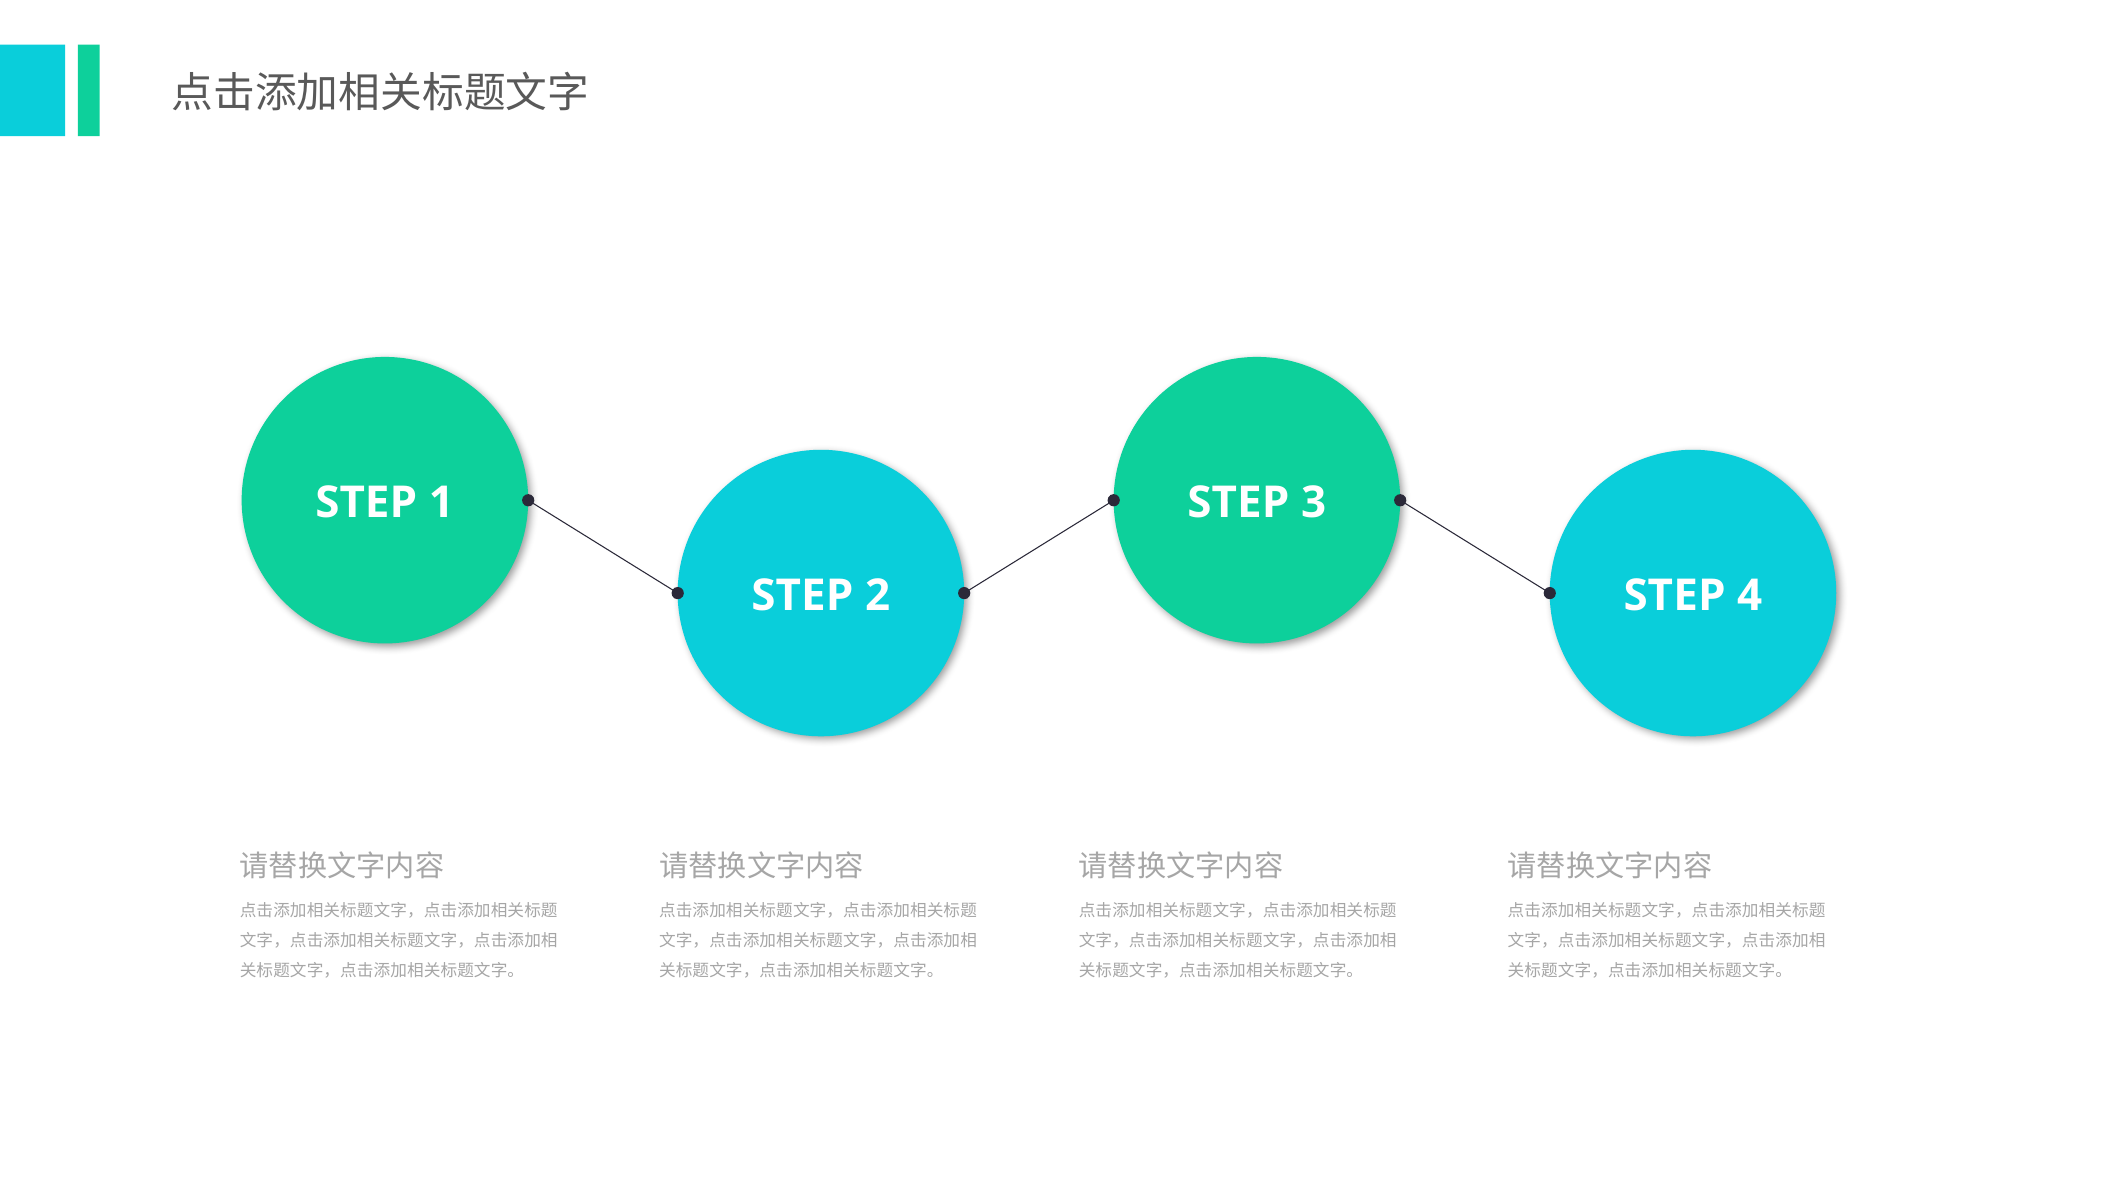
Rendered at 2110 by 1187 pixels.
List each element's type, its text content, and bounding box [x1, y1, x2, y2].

text_box 点击添加相关标题文字，点击添加相关标题文字，点击添加相关标题文字，点击添加相关标题文字，点击添加相关标题文字。 [223, 882, 590, 988]
text_box STEP 4 [1548, 448, 1838, 738]
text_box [1400, 500, 1550, 594]
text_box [528, 500, 678, 594]
text_box 点击添加相关标题文字，点击添加相关标题文字，点击添加相关标题文字，点击添加相关标题文字，点击添加相关标题文字。 [1491, 882, 1858, 988]
text_box 请替换文字内容 [223, 832, 623, 891]
text_box 点击添加相关标题文字 [135, 44, 625, 137]
text_box STEP 2 [676, 448, 966, 738]
text_box STEP 3 [1112, 355, 1402, 645]
text_box 请替换文字内容 [1491, 832, 1891, 891]
text_box 点击添加相关标题文字，点击添加相关标题文字，点击添加相关标题文字，点击添加相关标题文字，点击添加相关标题文字。 [643, 882, 1010, 988]
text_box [964, 500, 1114, 594]
text_box 点击添加相关标题文字，点击添加相关标题文字，点击添加相关标题文字，点击添加相关标题文字，点击添加相关标题文字。 [1062, 882, 1429, 988]
text_box 请替换文字内容 [643, 832, 1043, 891]
text_box STEP 1 [240, 355, 530, 645]
text_box 请替换文字内容 [1062, 832, 1462, 891]
